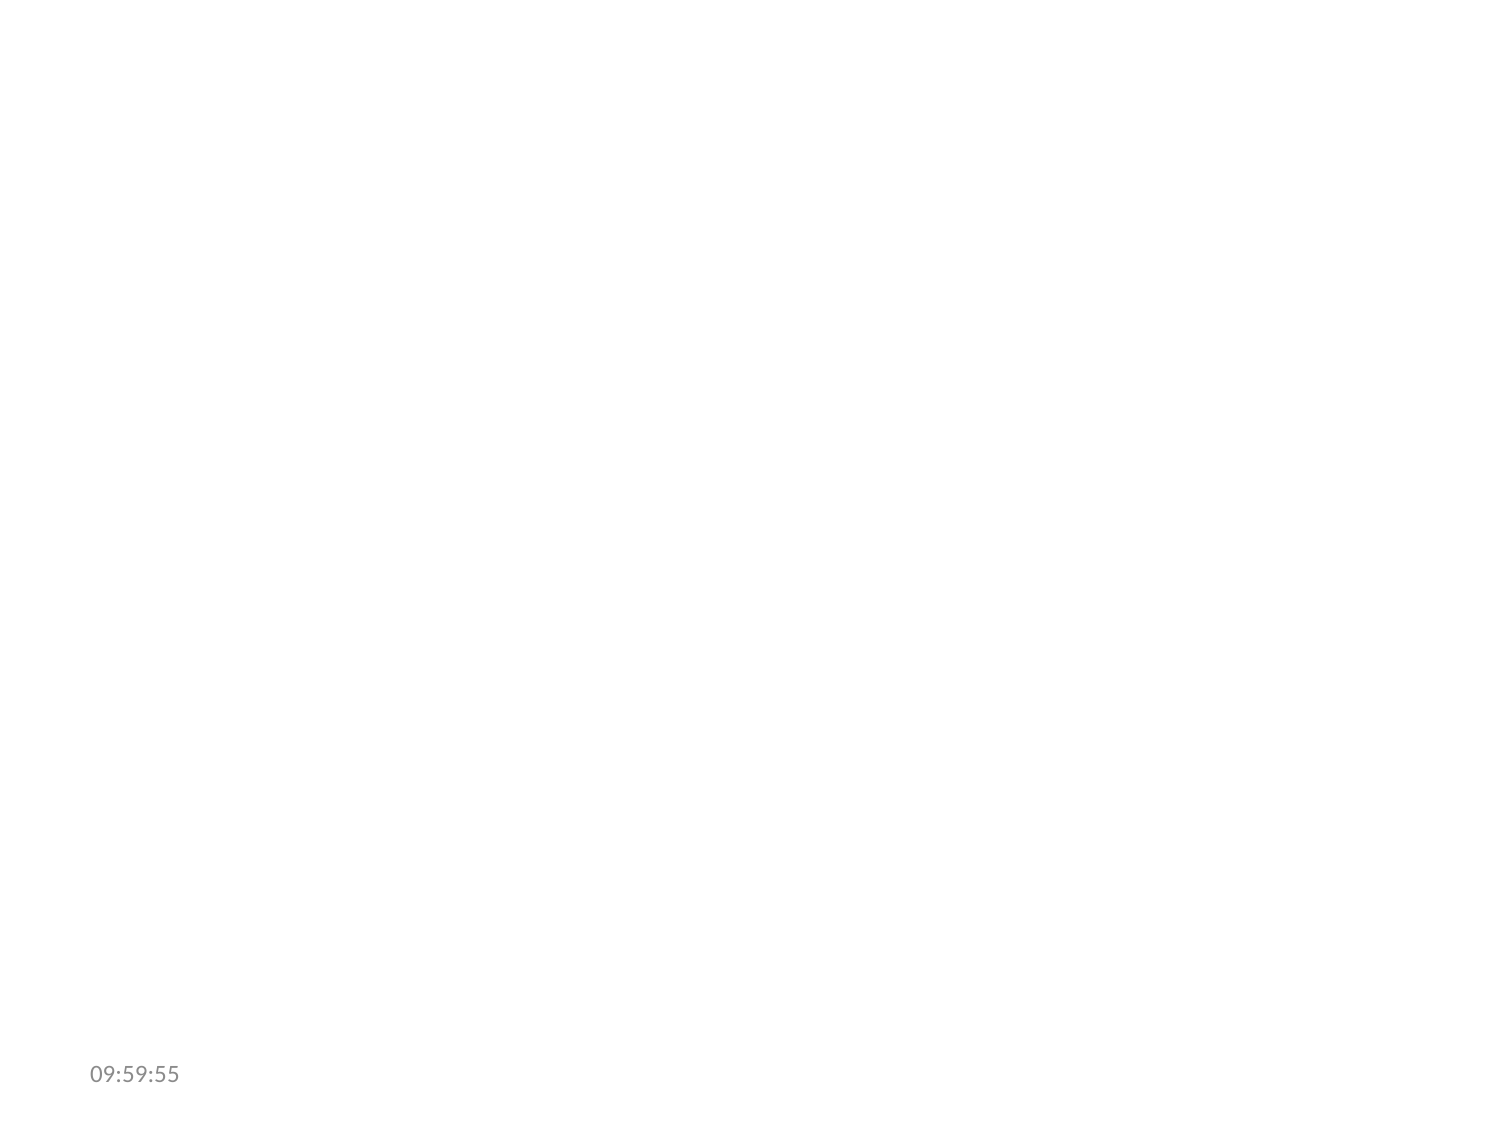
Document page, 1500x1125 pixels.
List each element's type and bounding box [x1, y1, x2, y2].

slide_number [75, 1042, 425, 1103]
